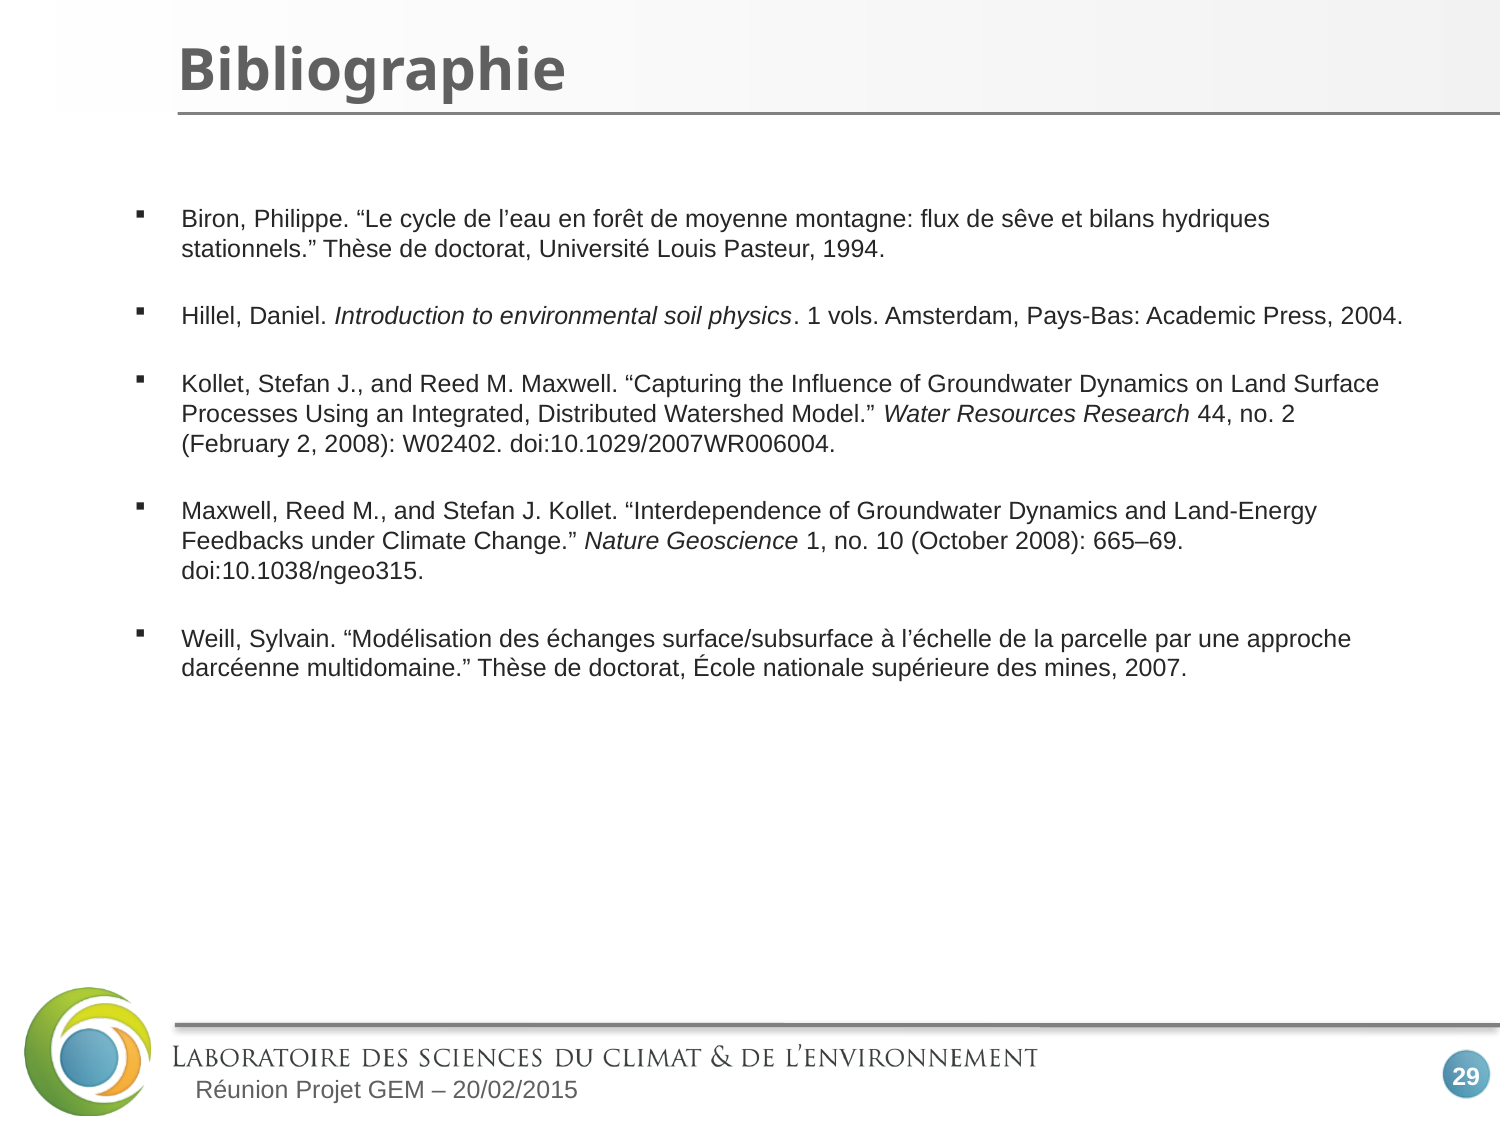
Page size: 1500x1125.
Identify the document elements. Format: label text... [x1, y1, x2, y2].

list Biron, Philippe. “Le cycle de l’eau en forêt de moyenne montagne: flux de sêve et bilans hydriques stationnels.” Thèse de doctorat, Université Louis Pasteur, 1994. Hillel, Daniel. Introduction to environmental soil physics. 1 vols. Amsterdam, Pays-Bas: Academic Press, 2004. Kollet, Stefan J., and Reed M. Maxwell. “Capturing the Influence of Groundwater Dynamics on Land Surface Processes Using an Integrated, Distributed Watershed Model.” Water Resources Research 44, no. 2 (February 2, 2008): W02402. doi:10.1029/2007WR006004. Maxwell, Reed M., and Stefan J. Kollet. “Interdependence of Groundwater Dynamics and Land-Energy Feedbacks under Climate Change.” Nature Geoscience 1, no. 10 (October 2008): 665–69. doi:10.1038/ngeo315. Weill, Sylvain. “Modélisation des échanges surface/subsurface à l’échelle de la parcelle par une approche darcéenne multidomaine.” Thèse de doctorat, École nationale supérieure des mines, 2007. [88, 195, 1424, 1012]
text_box Réunion Projet GEM – 20/02/2015 [180, 1058, 656, 1119]
title Bibliographie [162, 24, 1403, 85]
picture [1438, 1046, 1500, 1109]
picture [24, 987, 151, 1116]
